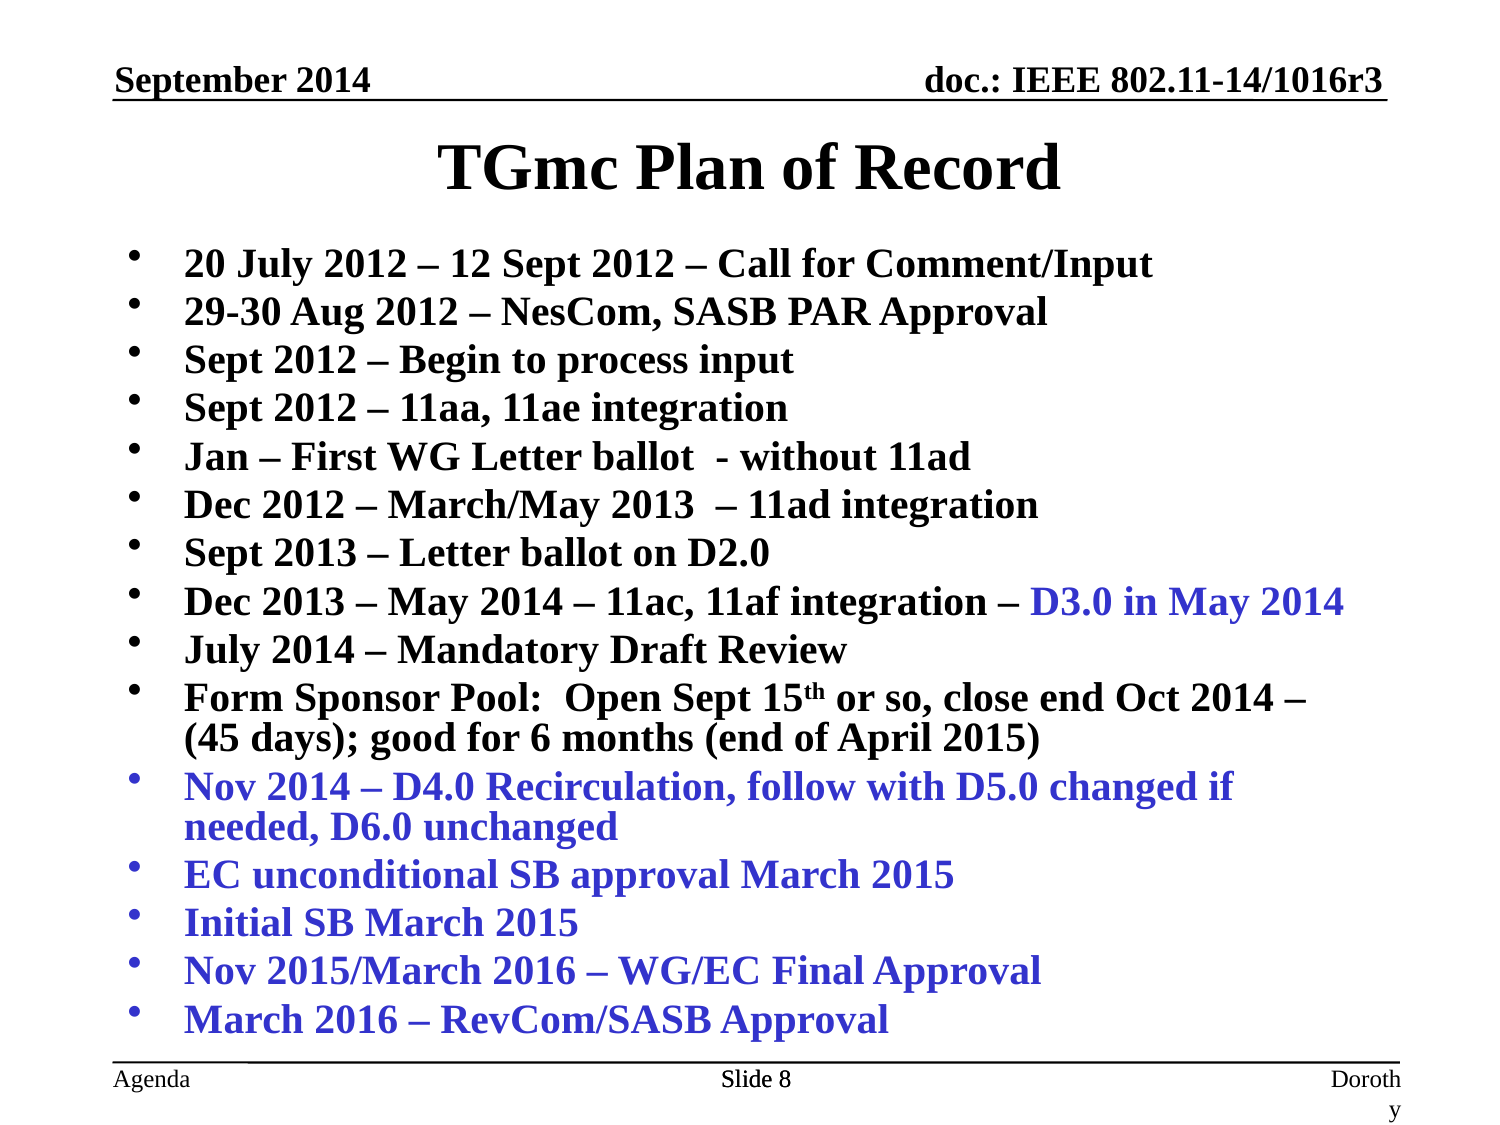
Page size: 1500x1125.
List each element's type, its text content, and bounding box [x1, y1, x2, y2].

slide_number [114, 54, 425, 75]
list 20 July 2012 – 12 Sept 2012 – Call for Comment/Input 29-30 Aug 2012 – NesCom, SASB PAR Approval Sept 2012 – Begin to process input Sept 2012 – 11aa, 11ae integration Jan – First WG Letter ballot - without 11ad Dec 2012 – March/May 2013 – 11ad integration Sept 2013 – Letter ballot on D2.0 Dec 2013 – May 2014 – 11ac, 11af integration – D3.0 in May 2014 July 2014 – Mandatory Draft Review Form Sponsor Pool: Open Sept 15th or so, close end Oct 2014 – (45 days); good for 6 months (end of April 2015) Nov 2014 – D4.0 Recirculation, follow with D5.0 changed if needed, D6.0 unchanged EC unconditional SB approval March 2015 Initial SB March 2015 Nov 2015/March 2016 – WG/EC Final Approval March 2016 – RevCom/SASB Approval [112, 237, 1388, 1038]
footer Dorothy Stanley, Aruba Networks [1325, 1062, 1402, 1093]
text_box Slide 8 [675, 1062, 838, 1093]
title TGmc Plan of Record [112, 75, 1388, 237]
